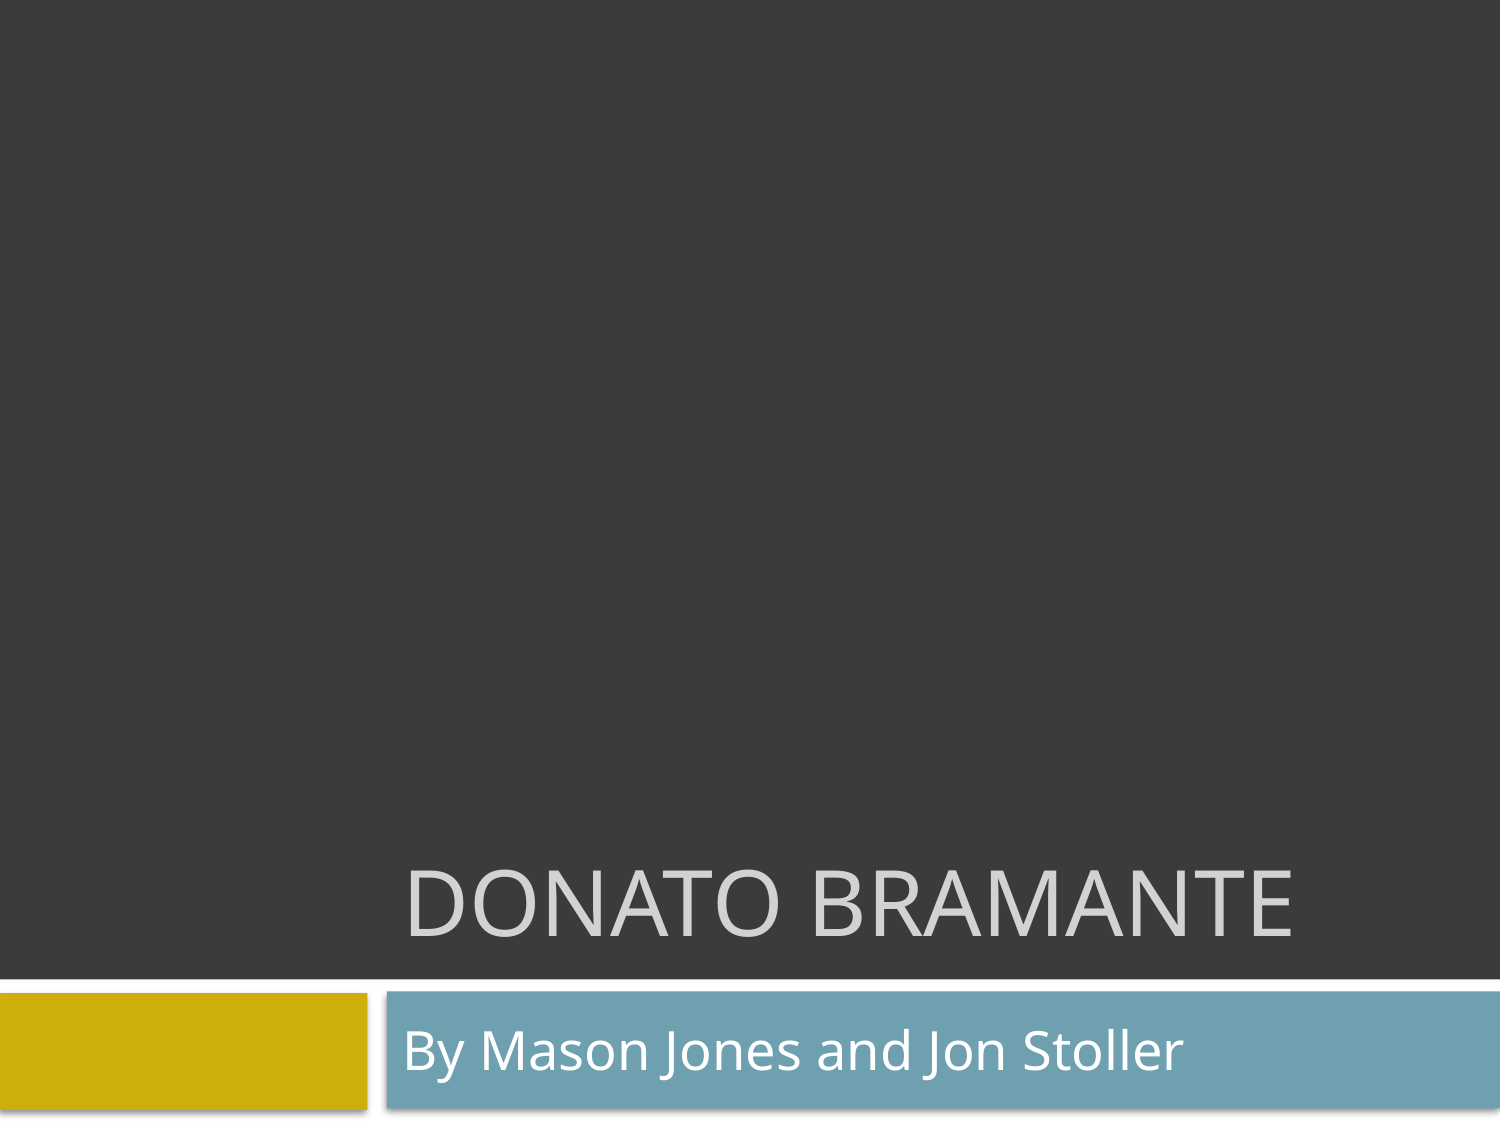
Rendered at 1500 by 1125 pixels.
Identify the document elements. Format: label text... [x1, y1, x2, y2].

subtitle By Mason Jones and Jon Stoller [387, 992, 1488, 1105]
title Donato Bramante [387, 662, 1450, 963]
